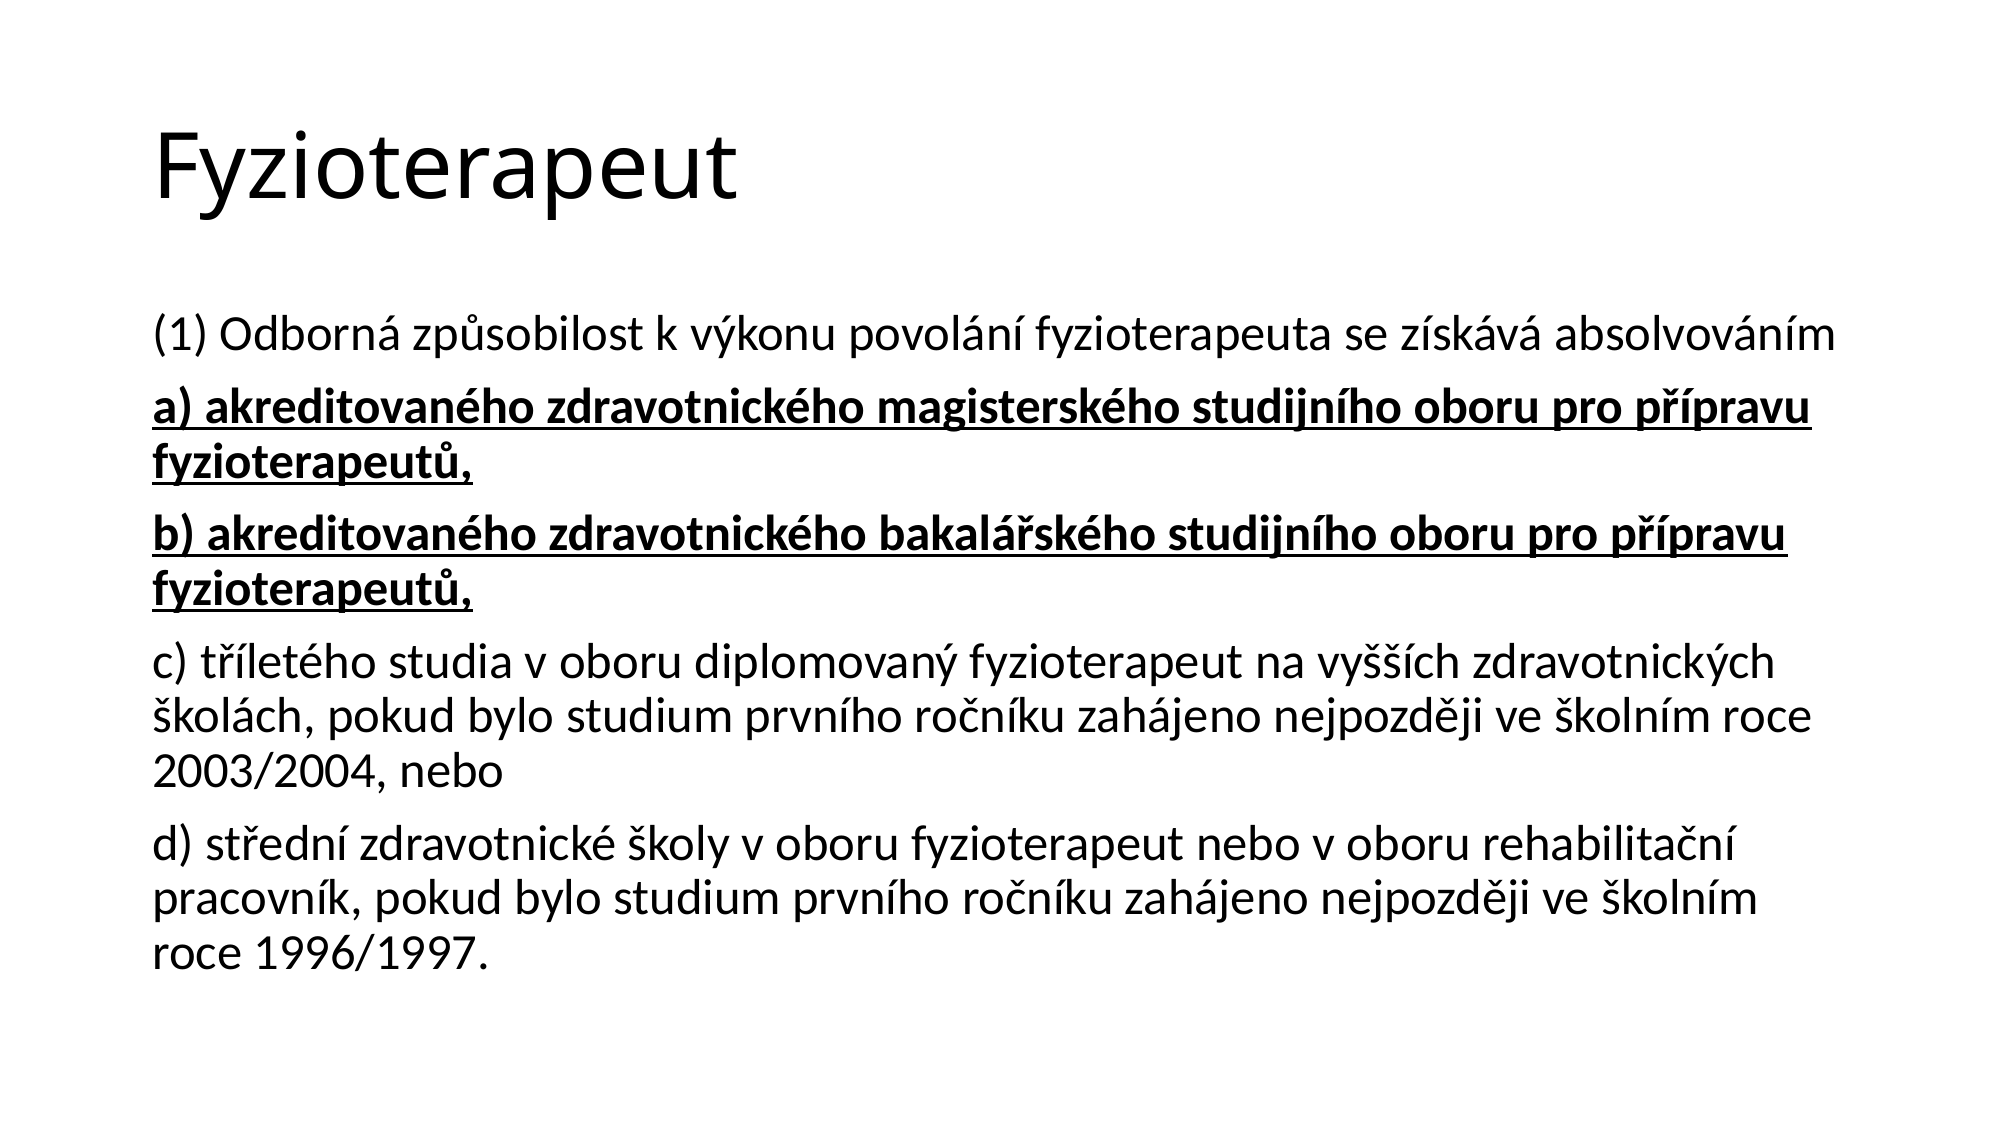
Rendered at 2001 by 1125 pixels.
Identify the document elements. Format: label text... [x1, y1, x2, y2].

list (1) Odborná způsobilost k výkonu povolání fyzioterapeuta se získává absolvováním a) akreditovaného zdravotnického magisterského studijního oboru pro přípravu fyzioterapeutů, b) akreditovaného zdravotnického bakalářského studijního oboru pro přípravu fyzioterapeutů, c) tříletého studia v oboru diplomovaný fyzioterapeut na vyšších zdravotnických školách, pokud bylo studium prvního ročníku zahájeno nejpozději ve školním roce 2003/2004, nebo d) střední zdravotnické školy v oboru fyzioterapeut nebo v oboru rehabilitační pracovník, pokud bylo studium prvního ročníku zahájeno nejpozději ve školním roce 1996/1997. [137, 299, 1863, 1014]
title Fyzioterapeut [137, 59, 1863, 278]
